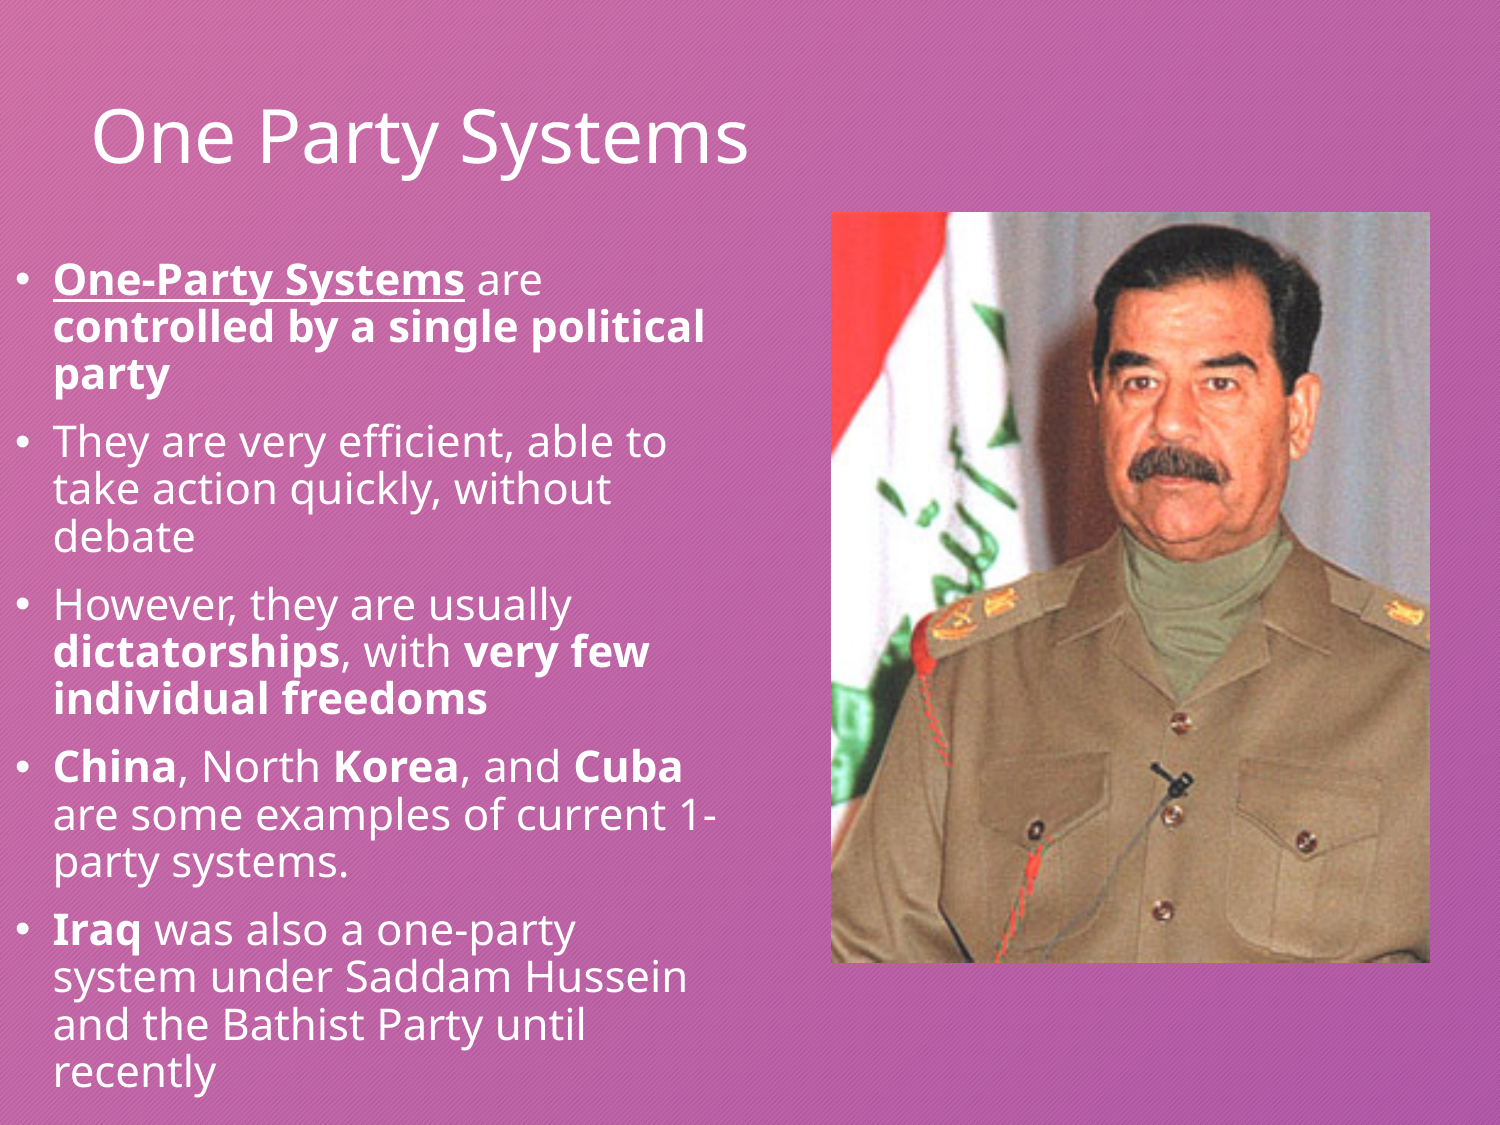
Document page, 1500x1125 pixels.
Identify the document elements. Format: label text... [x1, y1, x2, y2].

list One-Party Systems are controlled by a single political party They are very efficient, able to take action quickly, without debate However, they are usually dictatorships, with very few individual freedoms China, North Korea, and Cuba are some examples of current 1-party systems. Iraq was also a one-party system under Saddam Hussein and the Bathist Party until recently [0, 249, 738, 1125]
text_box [831, 212, 1431, 963]
title One Party Systems [75, 45, 1425, 233]
